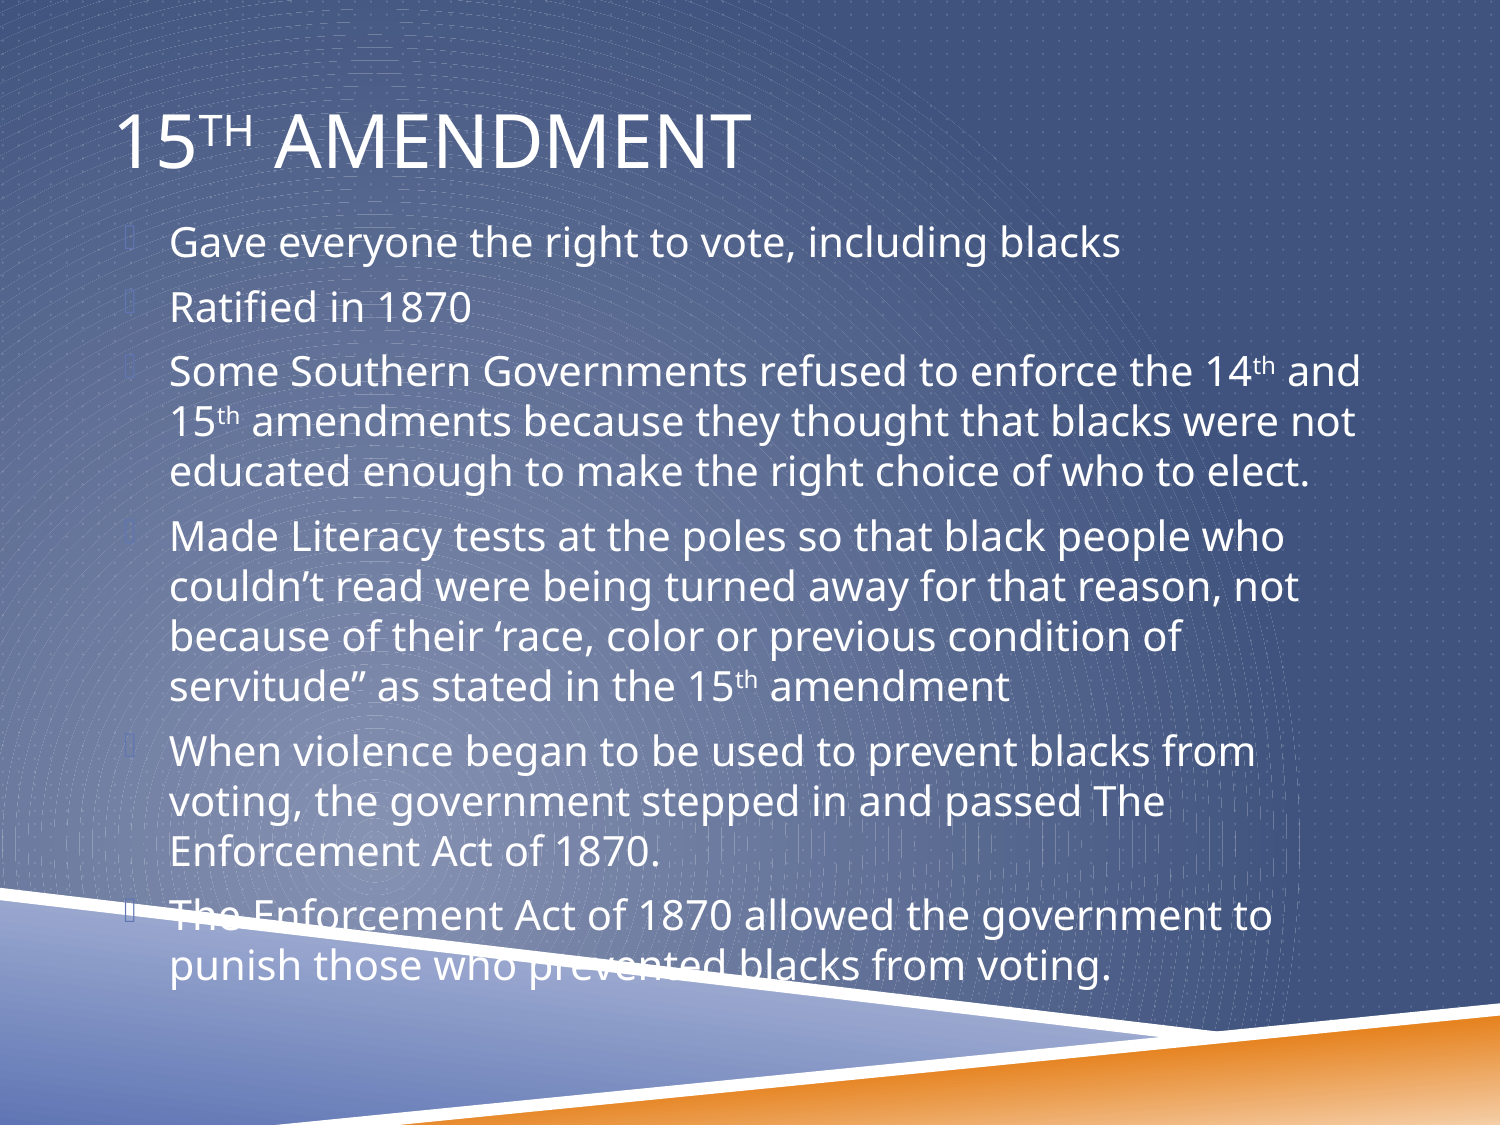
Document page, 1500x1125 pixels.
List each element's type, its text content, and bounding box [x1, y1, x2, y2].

list Gave everyone the right to vote, including blacks Ratified in 1870 Some Southern Governments refused to enforce the 14th and 15th amendments because they thought that blacks were not educated enough to make the right choice of who to elect. Made Literacy tests at the poles so that black people who couldn’t read were being turned away for that reason, not because of their ‘race, color or previous condition of servitude” as stated in the 15th amendment When violence began to be used to prevent blacks from voting, the government stepped in and passed The Enforcement Act of 1870. The Enforcement Act of 1870 allowed the government to punish those who prevented blacks from voting. [112, 208, 1388, 911]
title 15th amendment [112, 45, 1388, 208]
